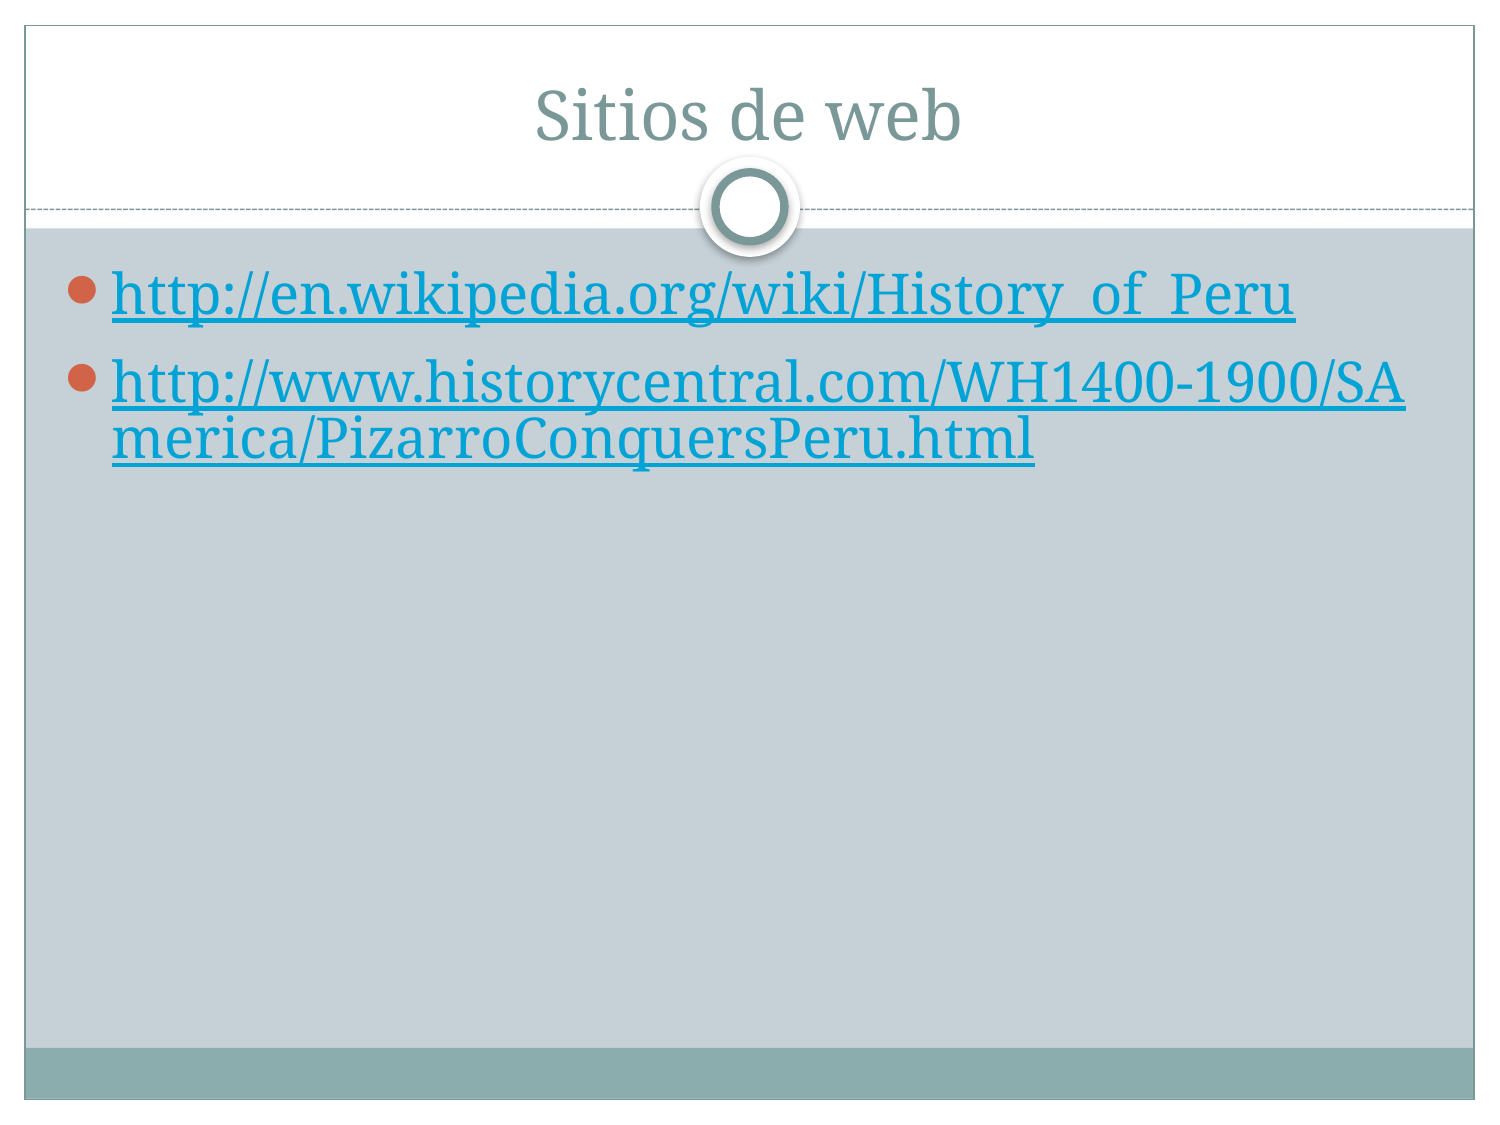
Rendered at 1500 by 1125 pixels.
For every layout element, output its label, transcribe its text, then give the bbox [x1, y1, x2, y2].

title Sitios de web [49, 37, 1450, 162]
list http://en.wikipedia.org/wiki/History_of_Peru http://www.historycentral.com/WH1400-1900/SAmerica/PizarroConquersPeru.html [49, 250, 1445, 1001]
